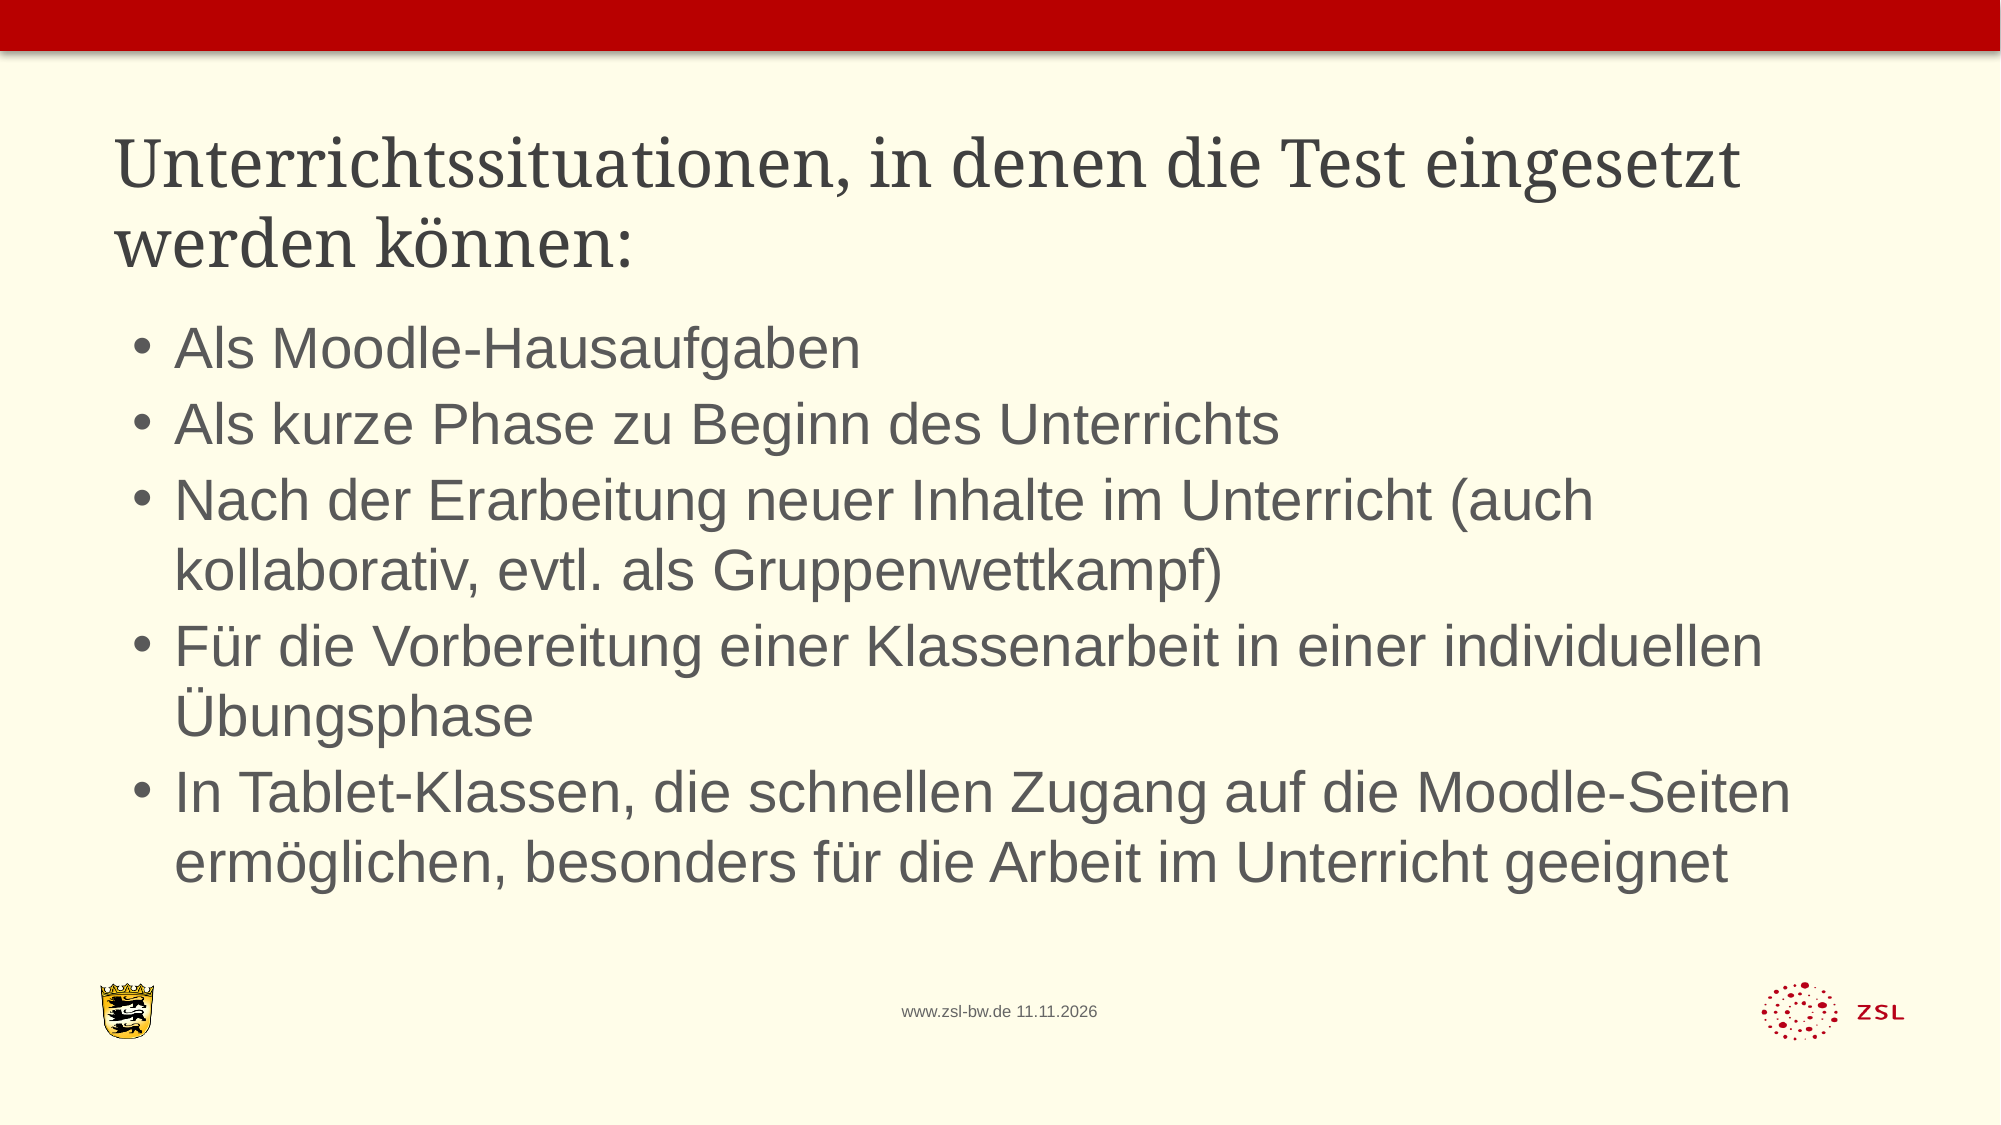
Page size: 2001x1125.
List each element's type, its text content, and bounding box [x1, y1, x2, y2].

picture [98, 981, 156, 1041]
title Unterrichtssituationen, in denen die Test eingesetzt werden können: [99, 113, 1900, 289]
list Als Moodle-Hausaufgaben Als kurze Phase zu Beginn des Unterrichts Nach der Erarbeitung neuer Inhalte im Unterricht (auch kollaborativ, evtl. als Gruppenwettkampf) Für die Vorbereitung einer Klassenarbeit in einer individuellen Übungsphase In Tablet-Klassen, die schnellen Zugang auf die Moodle-Seiten ermöglichen, besonders für die Arbeit im Unterricht geeignet [99, 302, 1900, 965]
picture [1760, 981, 1905, 1041]
